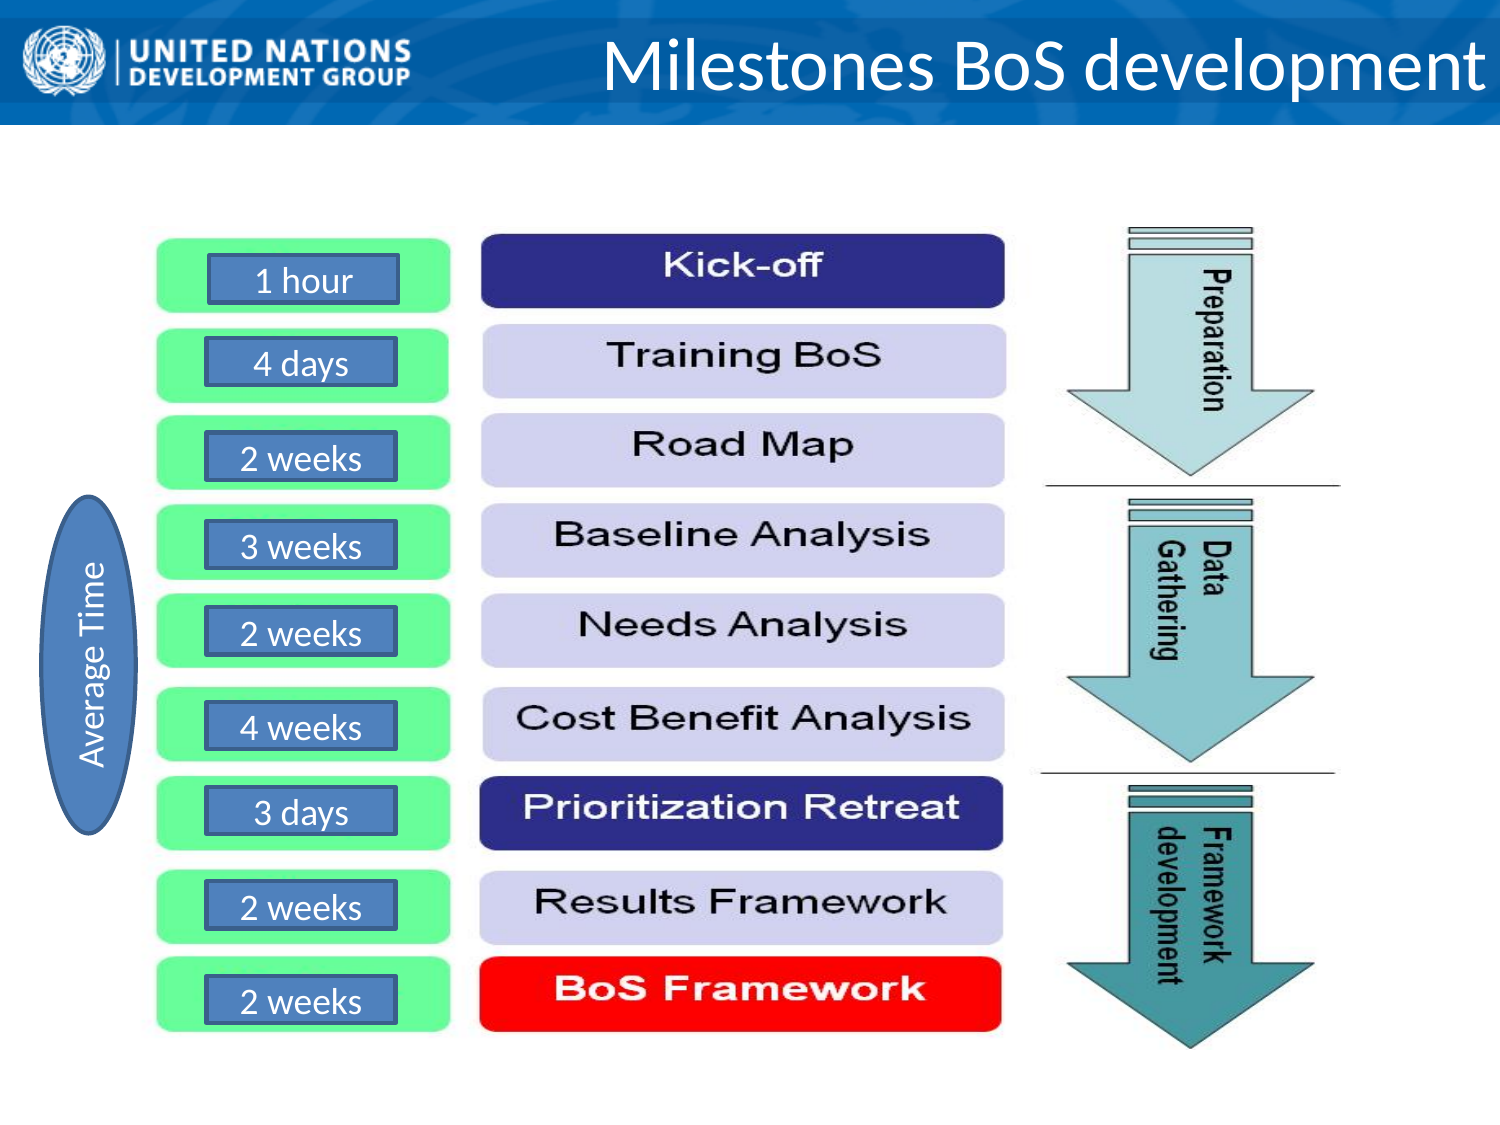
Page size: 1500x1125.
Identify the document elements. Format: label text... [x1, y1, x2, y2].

picture [0, 0, 153, 125]
picture [64, 226, 1341, 1050]
text_box Average Time [39, 527, 59, 803]
title Milestones BoS development [153, 0, 1500, 155]
